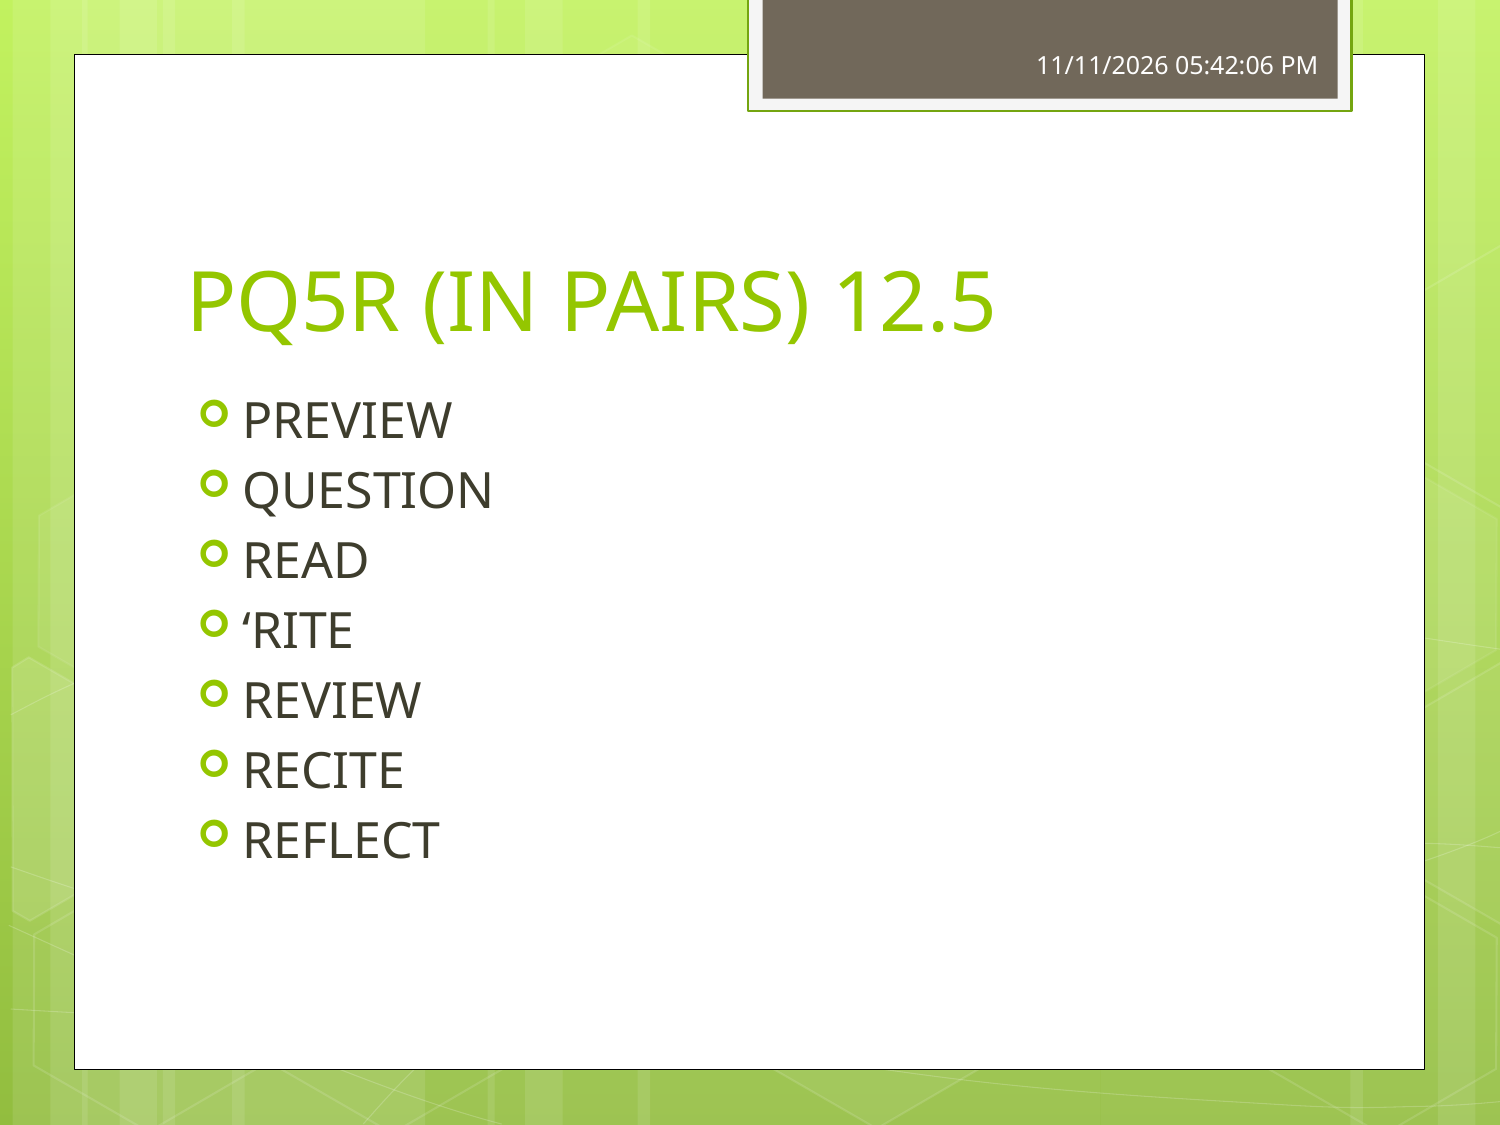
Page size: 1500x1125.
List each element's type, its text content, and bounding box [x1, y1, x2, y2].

list PREVIEW QUESTION READ ‘RITE REVIEW RECITE REFLECT [171, 381, 1283, 957]
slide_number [983, 36, 1334, 97]
title PQ5R (IN PAIRS) 12.5 [171, 168, 1324, 357]
